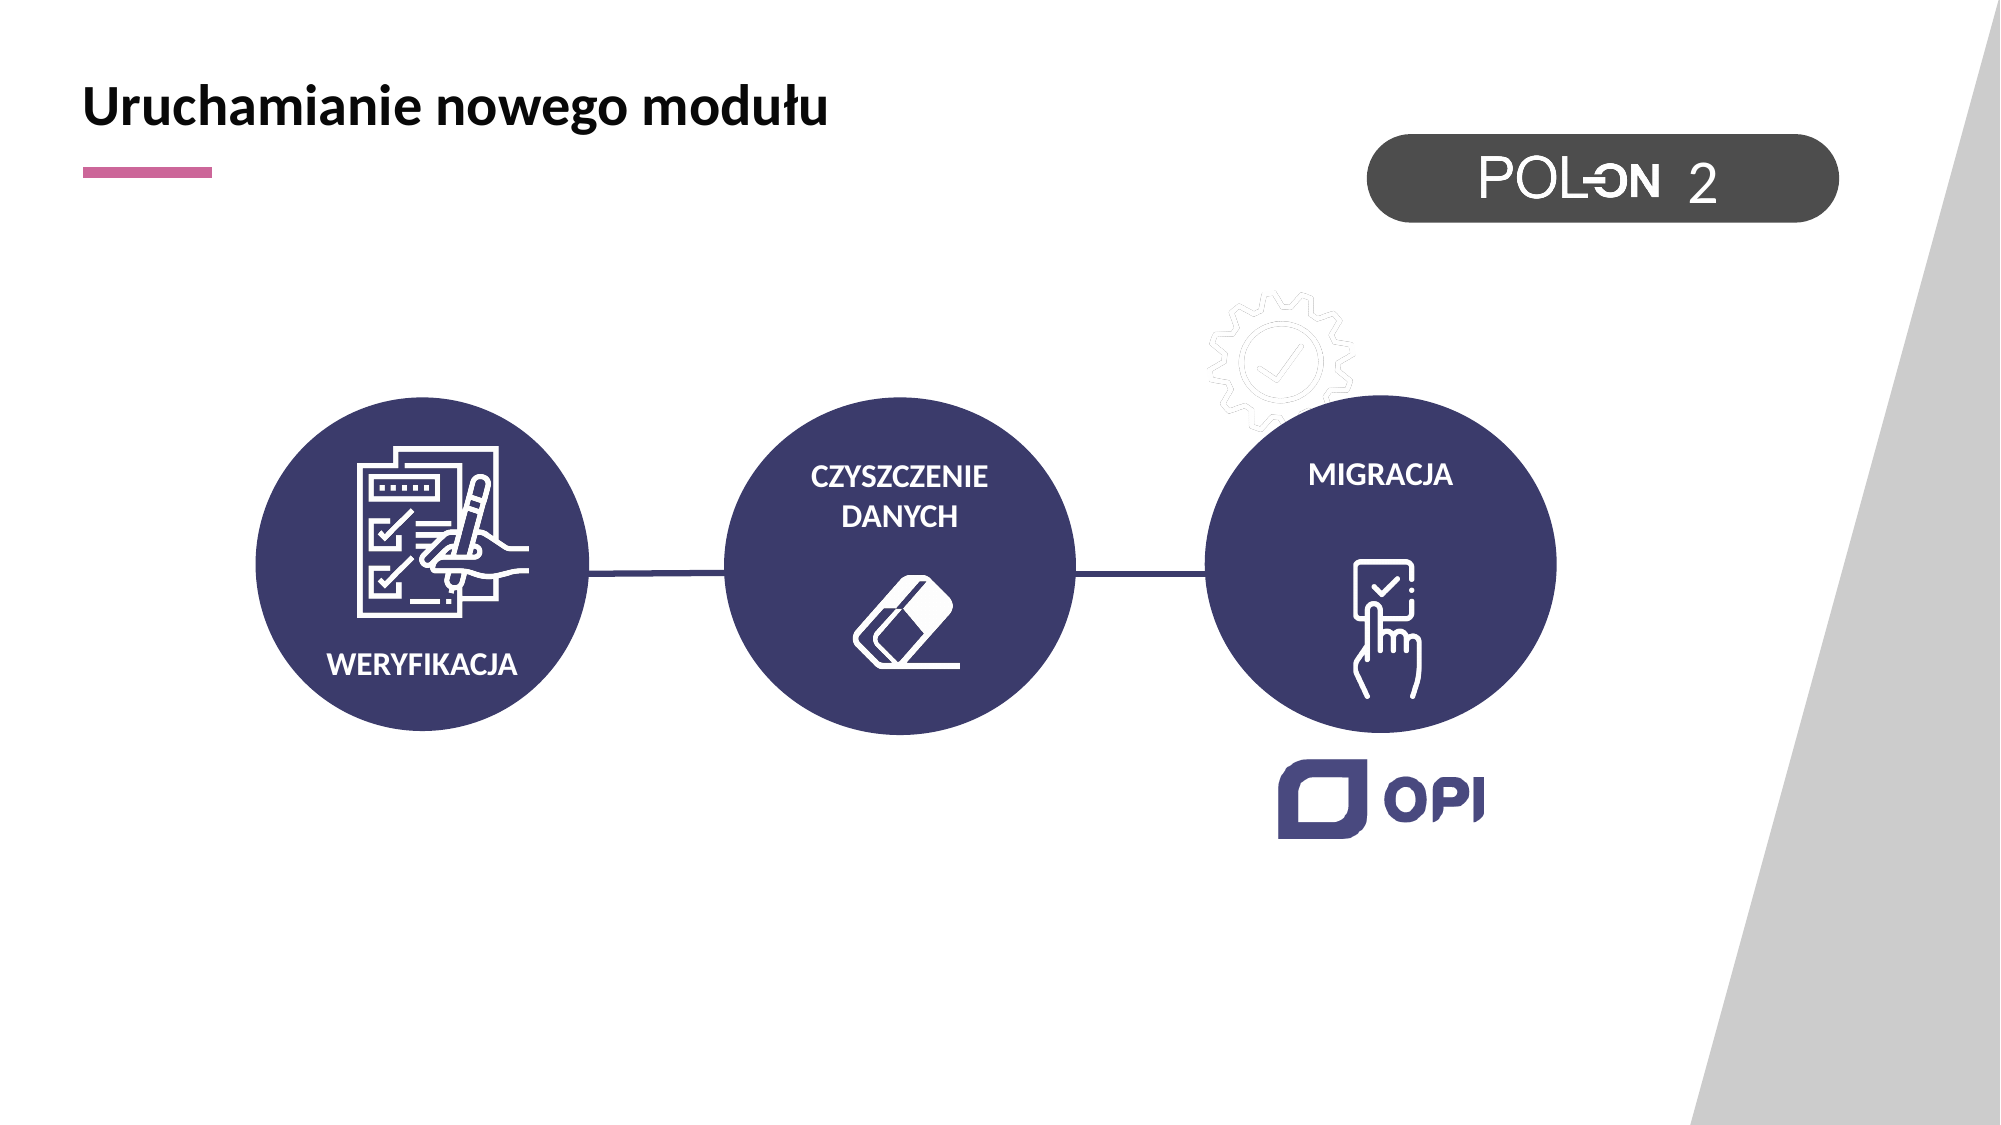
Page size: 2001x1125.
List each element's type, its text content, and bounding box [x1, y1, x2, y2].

title Uruchamianie nowego modułu [82, 33, 1898, 170]
picture [1196, 279, 1362, 395]
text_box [255, 397, 590, 732]
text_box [723, 397, 1077, 736]
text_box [1204, 395, 1557, 839]
text_box [1688, 0, 2000, 1125]
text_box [1366, 133, 1840, 223]
